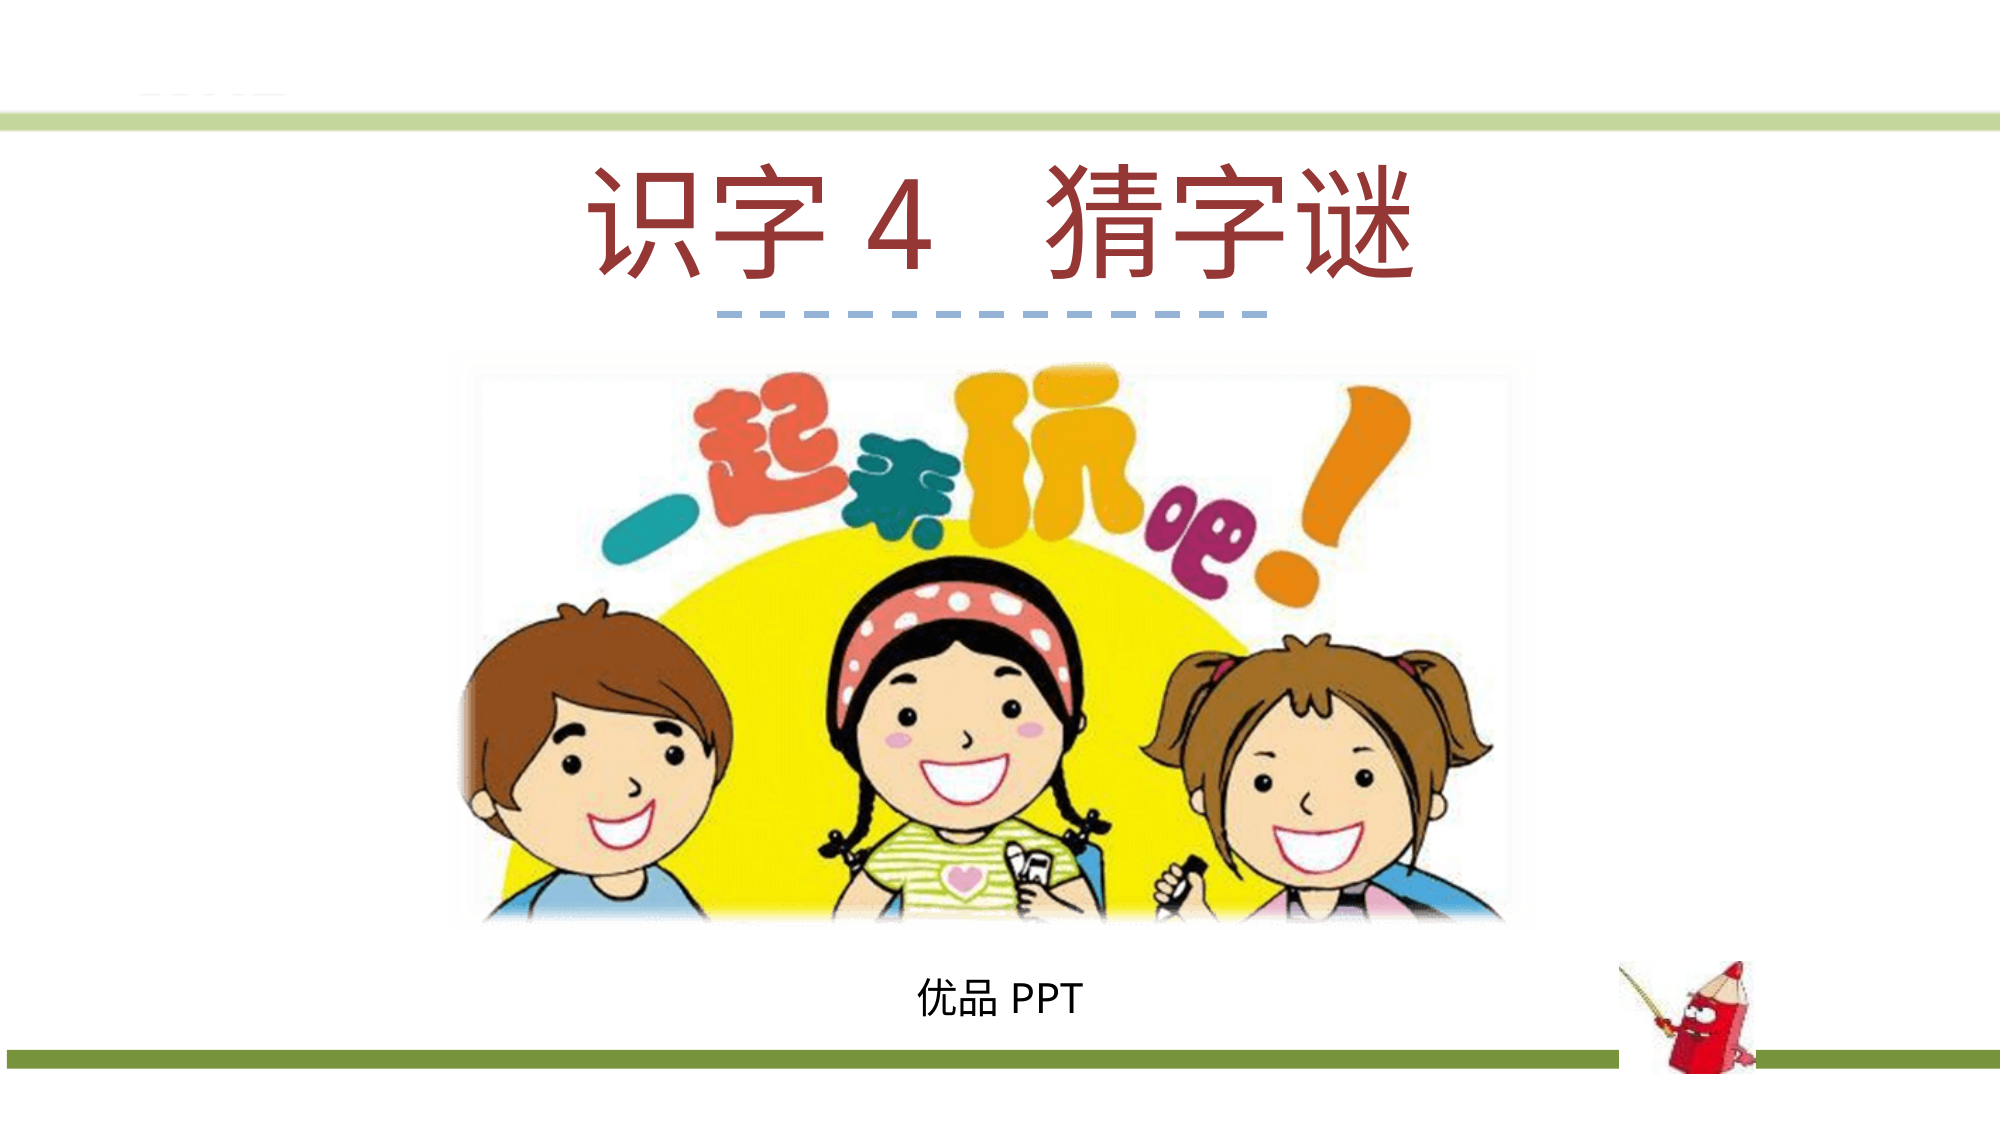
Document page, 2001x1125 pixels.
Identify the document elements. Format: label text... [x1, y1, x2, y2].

picture [1619, 961, 1756, 1074]
picture [0, 94, 2000, 931]
text_box 识字4 猜字谜 [249, 137, 1750, 302]
text_box 优品PPT [845, 959, 1155, 1030]
